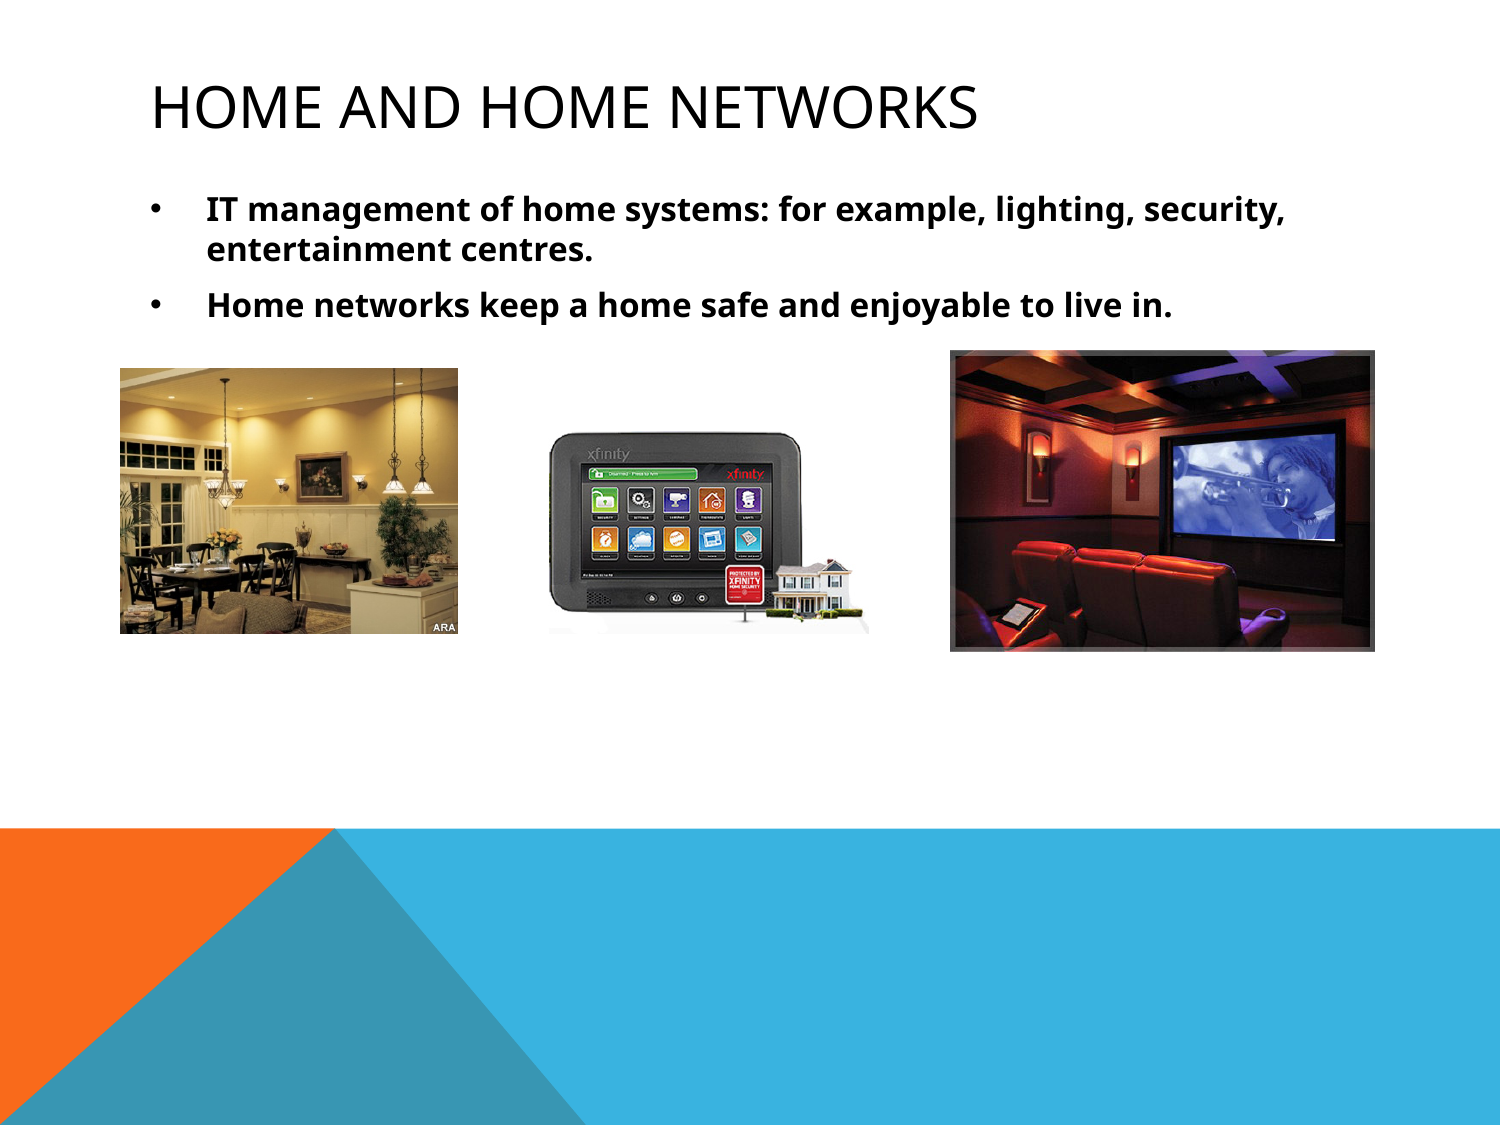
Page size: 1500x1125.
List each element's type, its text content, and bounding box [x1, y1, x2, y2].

picture [541, 424, 870, 634]
picture [119, 367, 458, 634]
list IT management of home systems: for example, lighting, security, entertainment centres. Home networks keep a home safe and enjoyable to live in. [135, 180, 1369, 768]
title Home and Home networks [135, 60, 1369, 150]
picture [949, 349, 1376, 652]
